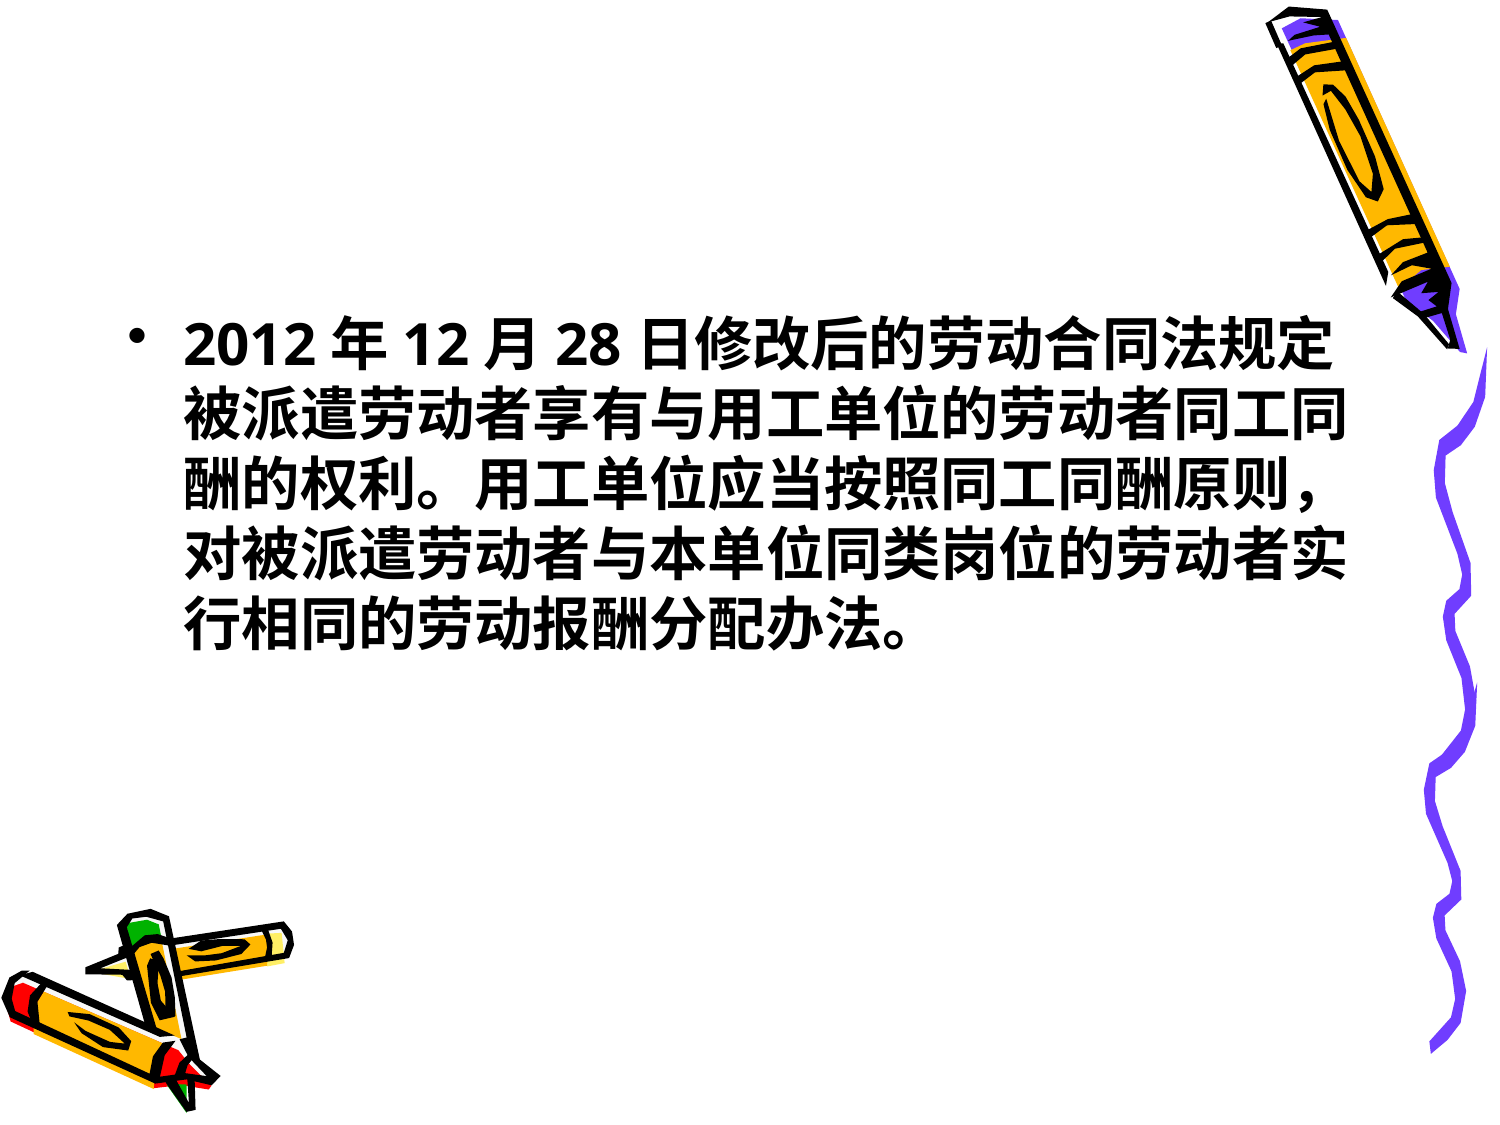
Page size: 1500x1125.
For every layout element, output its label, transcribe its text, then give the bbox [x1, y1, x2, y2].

list 2012年12月28日修改后的劳动合同法规定被派遣劳动者享有与用工单位的劳动者同工同酬的权利。用工单位应当按照同工同酬原则，对被派遣劳动者与本单位同类岗位的劳动者实行相同的劳动报酬分配办法。 [112, 299, 1376, 901]
